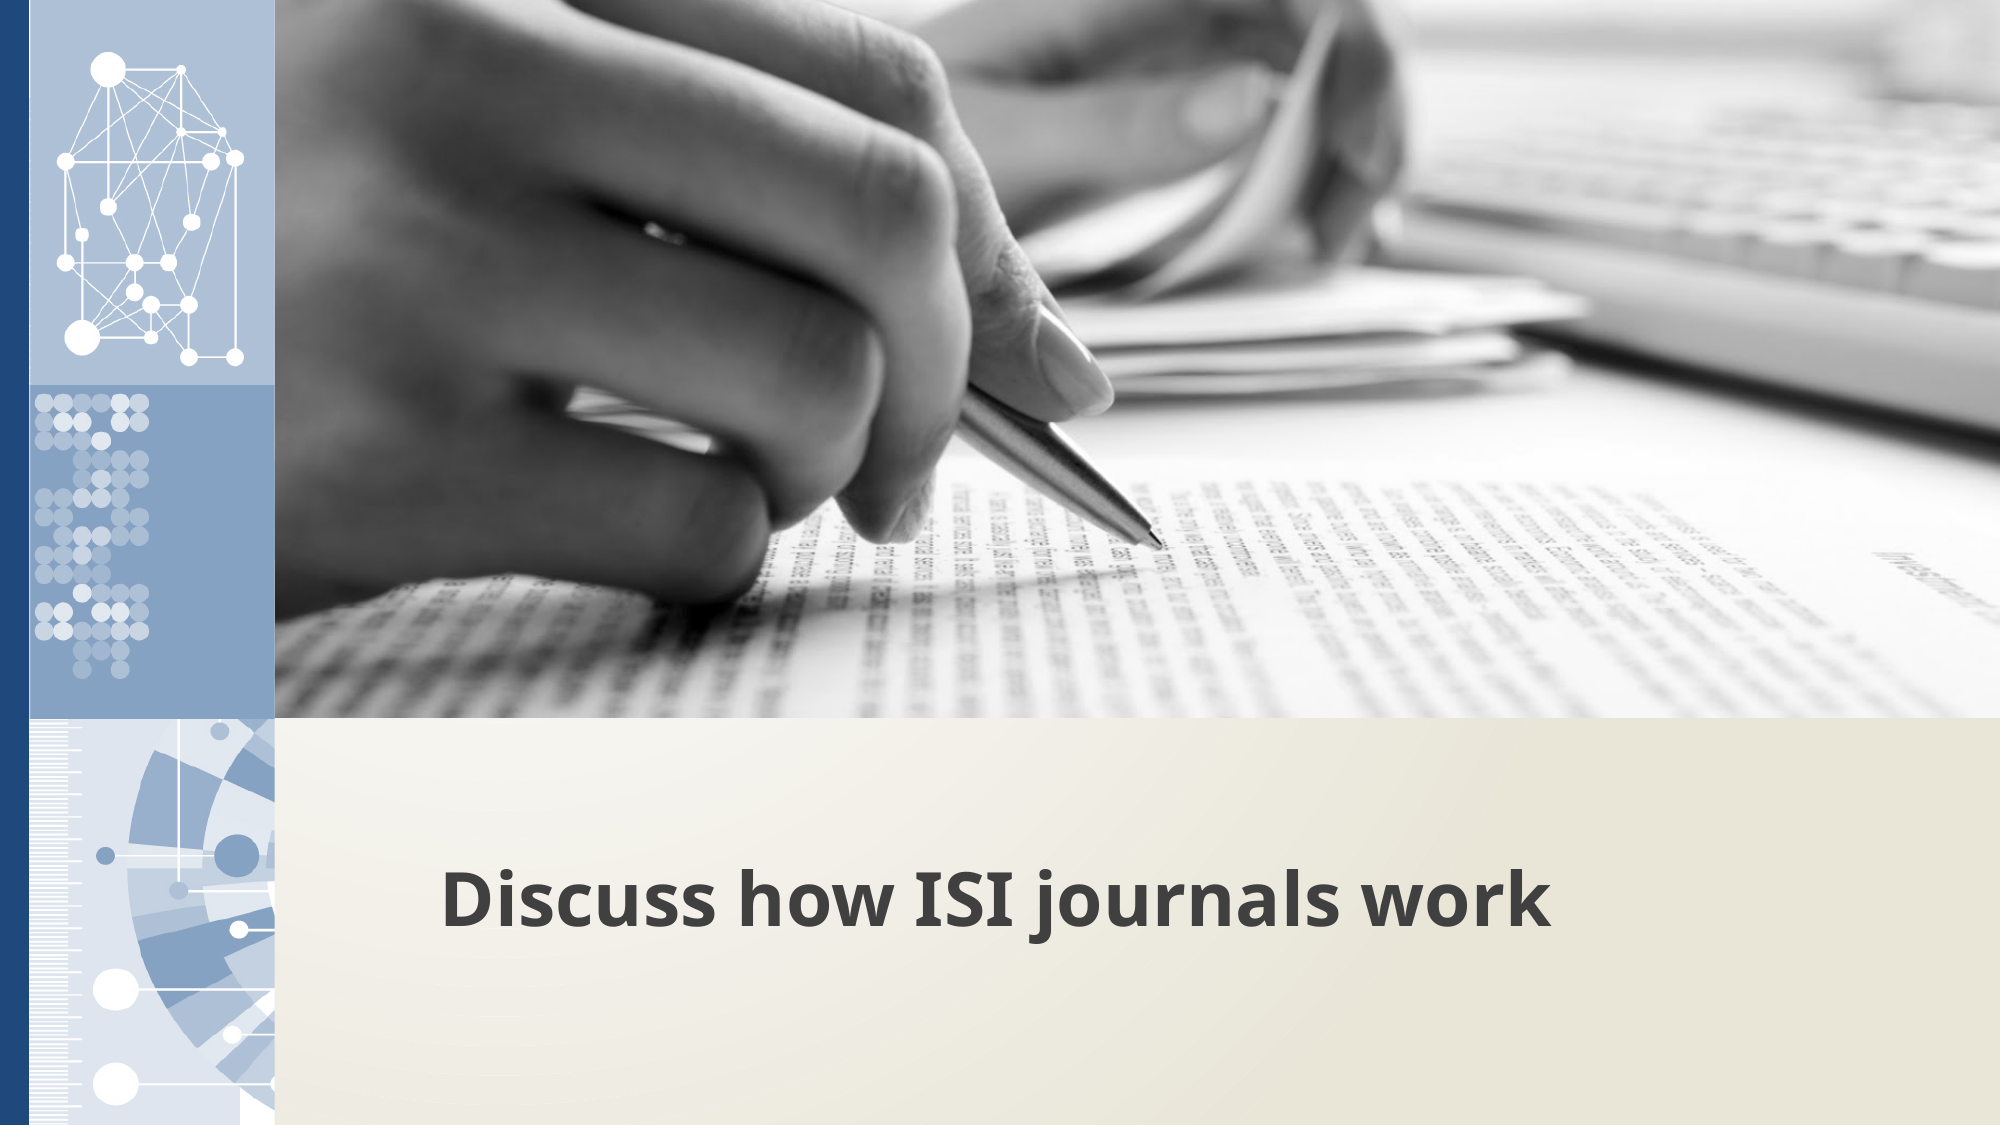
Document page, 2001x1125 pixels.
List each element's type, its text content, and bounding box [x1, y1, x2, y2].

list Discuss how ISI journals work [424, 844, 1888, 1067]
picture [274, 0, 2000, 718]
